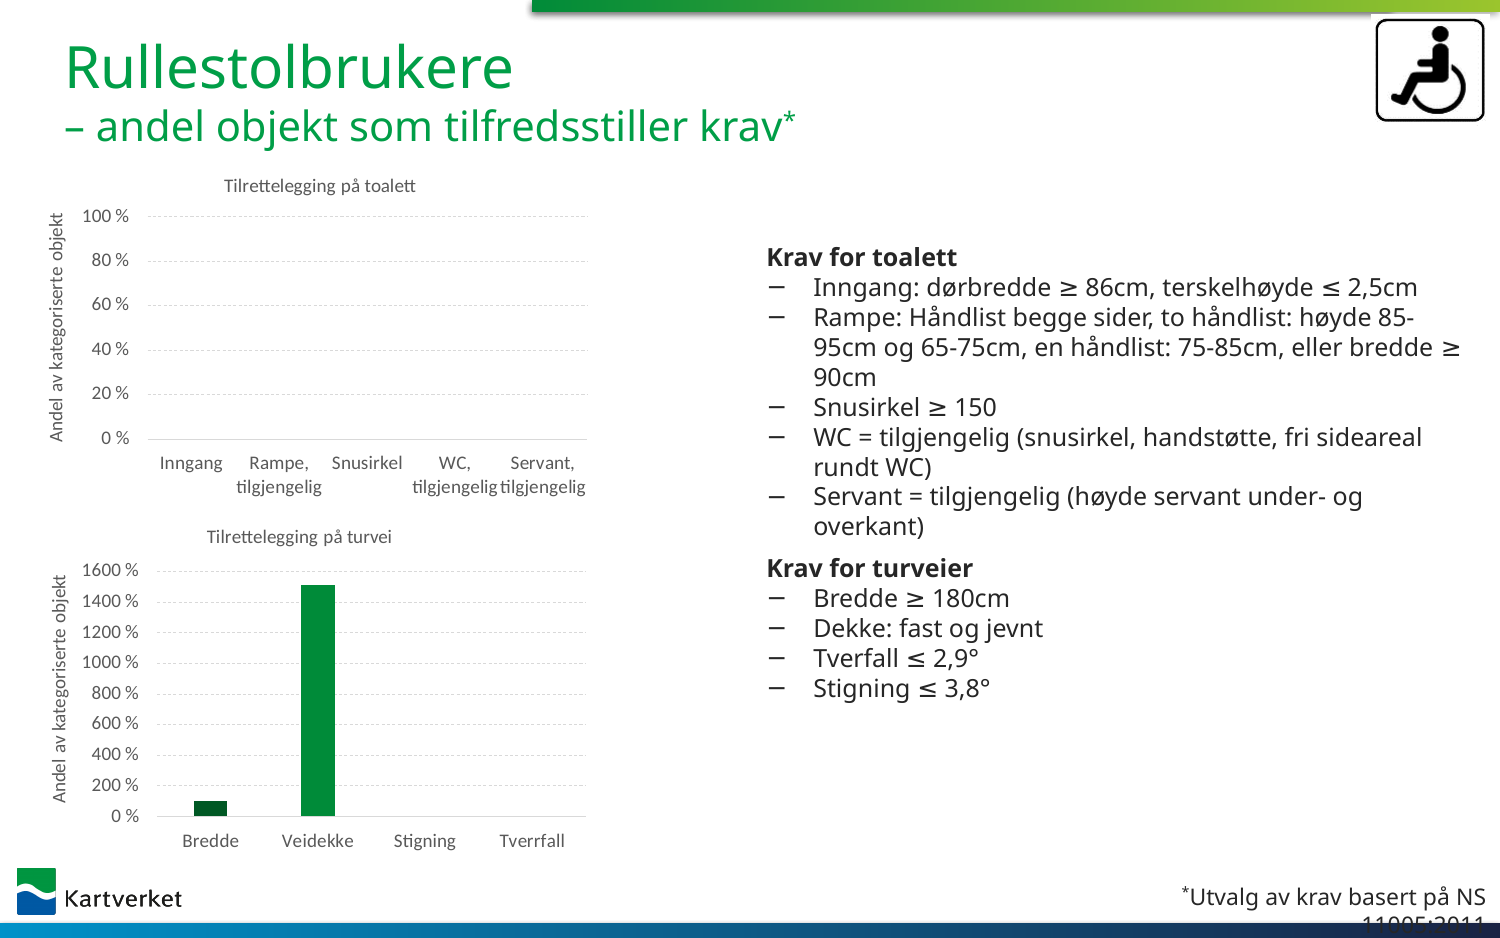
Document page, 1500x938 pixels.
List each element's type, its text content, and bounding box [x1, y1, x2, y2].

text_box Krav for toalett Inngang: dørbredde ≥ 86cm, terskelhøyde ≤ 2,5cm Rampe: Håndlist begge sider, to håndlist: høyde 85-95cm og 65-75cm, en håndlist: 75-85cm, eller bredde ≥ 90cm Snusirkel ≥ 150 WC = tilgjengelig (snusirkel, handstøtte, fri sideareal rundt WC) Servant = tilgjengelig (høyde servant under- og overkant) [751, 234, 1483, 545]
text_box Krav for turveier Bredde ≥ 180cm Dekke: fast og jevnt Tverfall ≤ 2,9° Stigning ≤ 3,8° [751, 545, 1483, 710]
text_box *Utvalg av krav basert på NS 11005:2011 [1068, 873, 1500, 938]
text_box Rullestolbrukere – andel objekt som tilfredsstiller krav* [49, 14, 1431, 158]
picture [1371, 13, 1491, 127]
picture [41, 166, 598, 505]
picture [41, 520, 597, 859]
